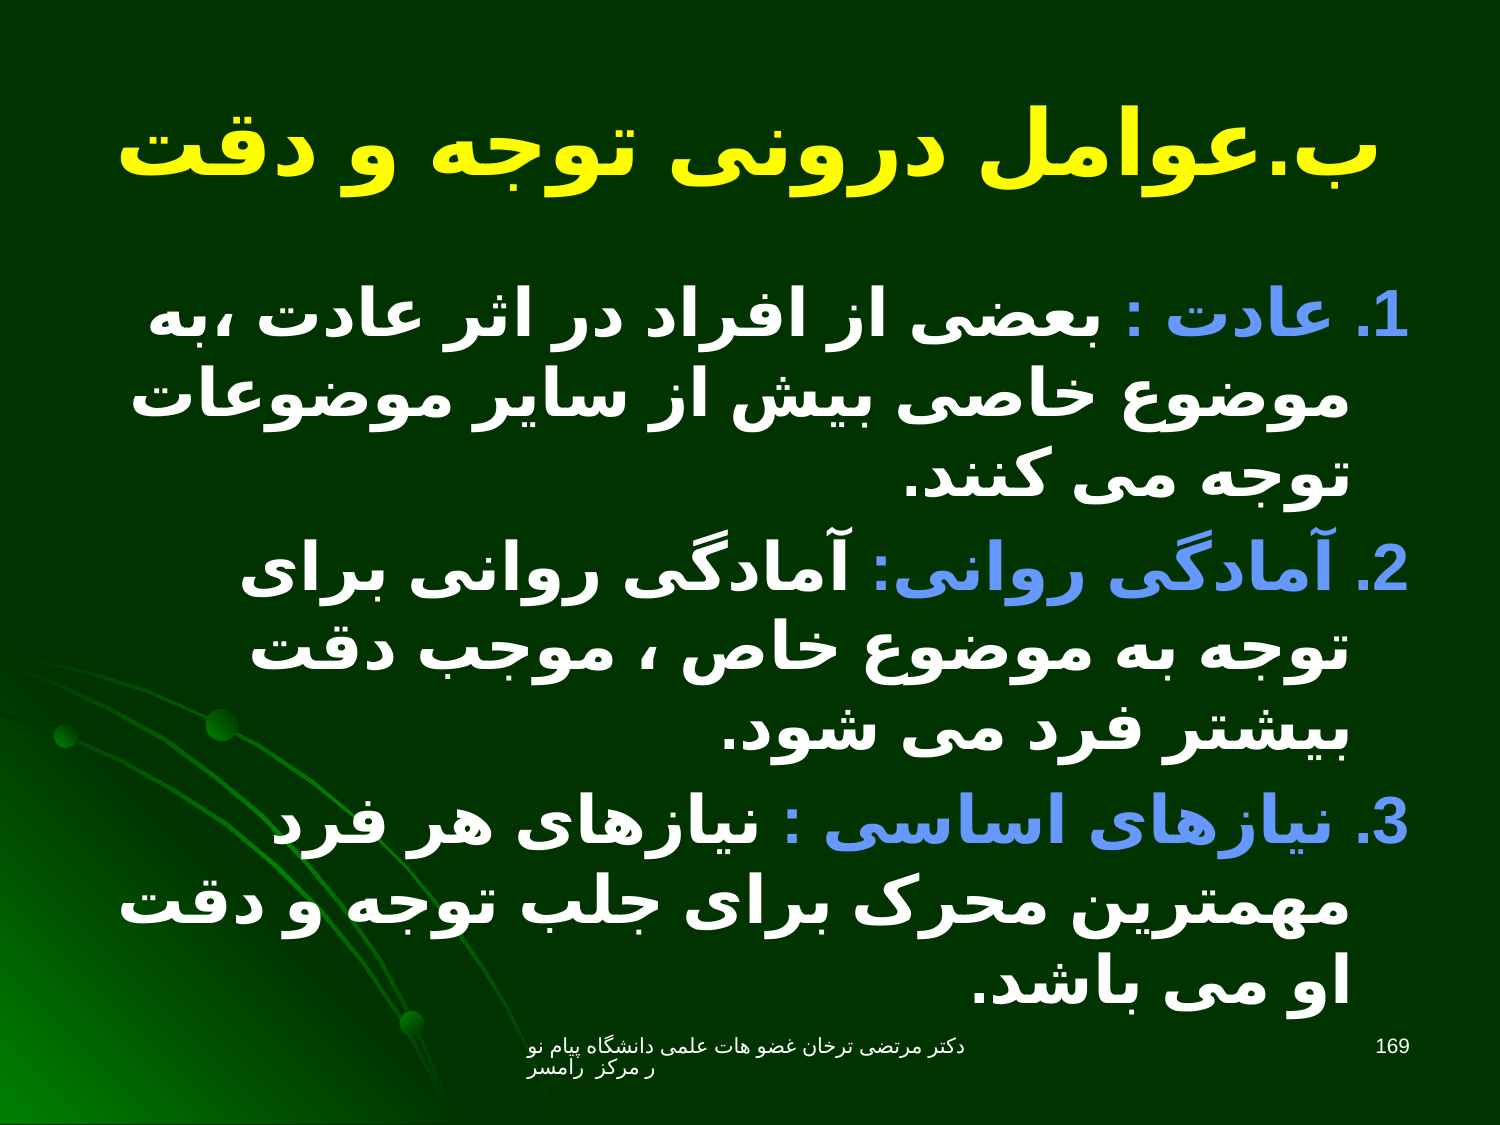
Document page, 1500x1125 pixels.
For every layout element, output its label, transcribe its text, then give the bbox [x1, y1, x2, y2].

list 1. عادت : بعضی از افراد در اثر عادت ،به موضوع خاصی بیش از سایر موضوعات توجه می کنند. 2. آمادگی روانی: آمادگی روانی برای توجه به موضوع خاص ، موجب دقت بیشتر فرد می شود. 3. نیازهای اساسی : نیازهای هر فرد مهمترین محرک برای جلب توجه و دقت او می باشد. [74, 262, 1426, 1006]
footer دکتر مرتضی ترخان غضو هات علمی دانشگاه پیام نور مرکز رامسر [512, 1024, 988, 1101]
title ب.عوامل درونی توجه و دقت [74, 45, 1426, 233]
slide_number 169 [1074, 1024, 1426, 1101]
